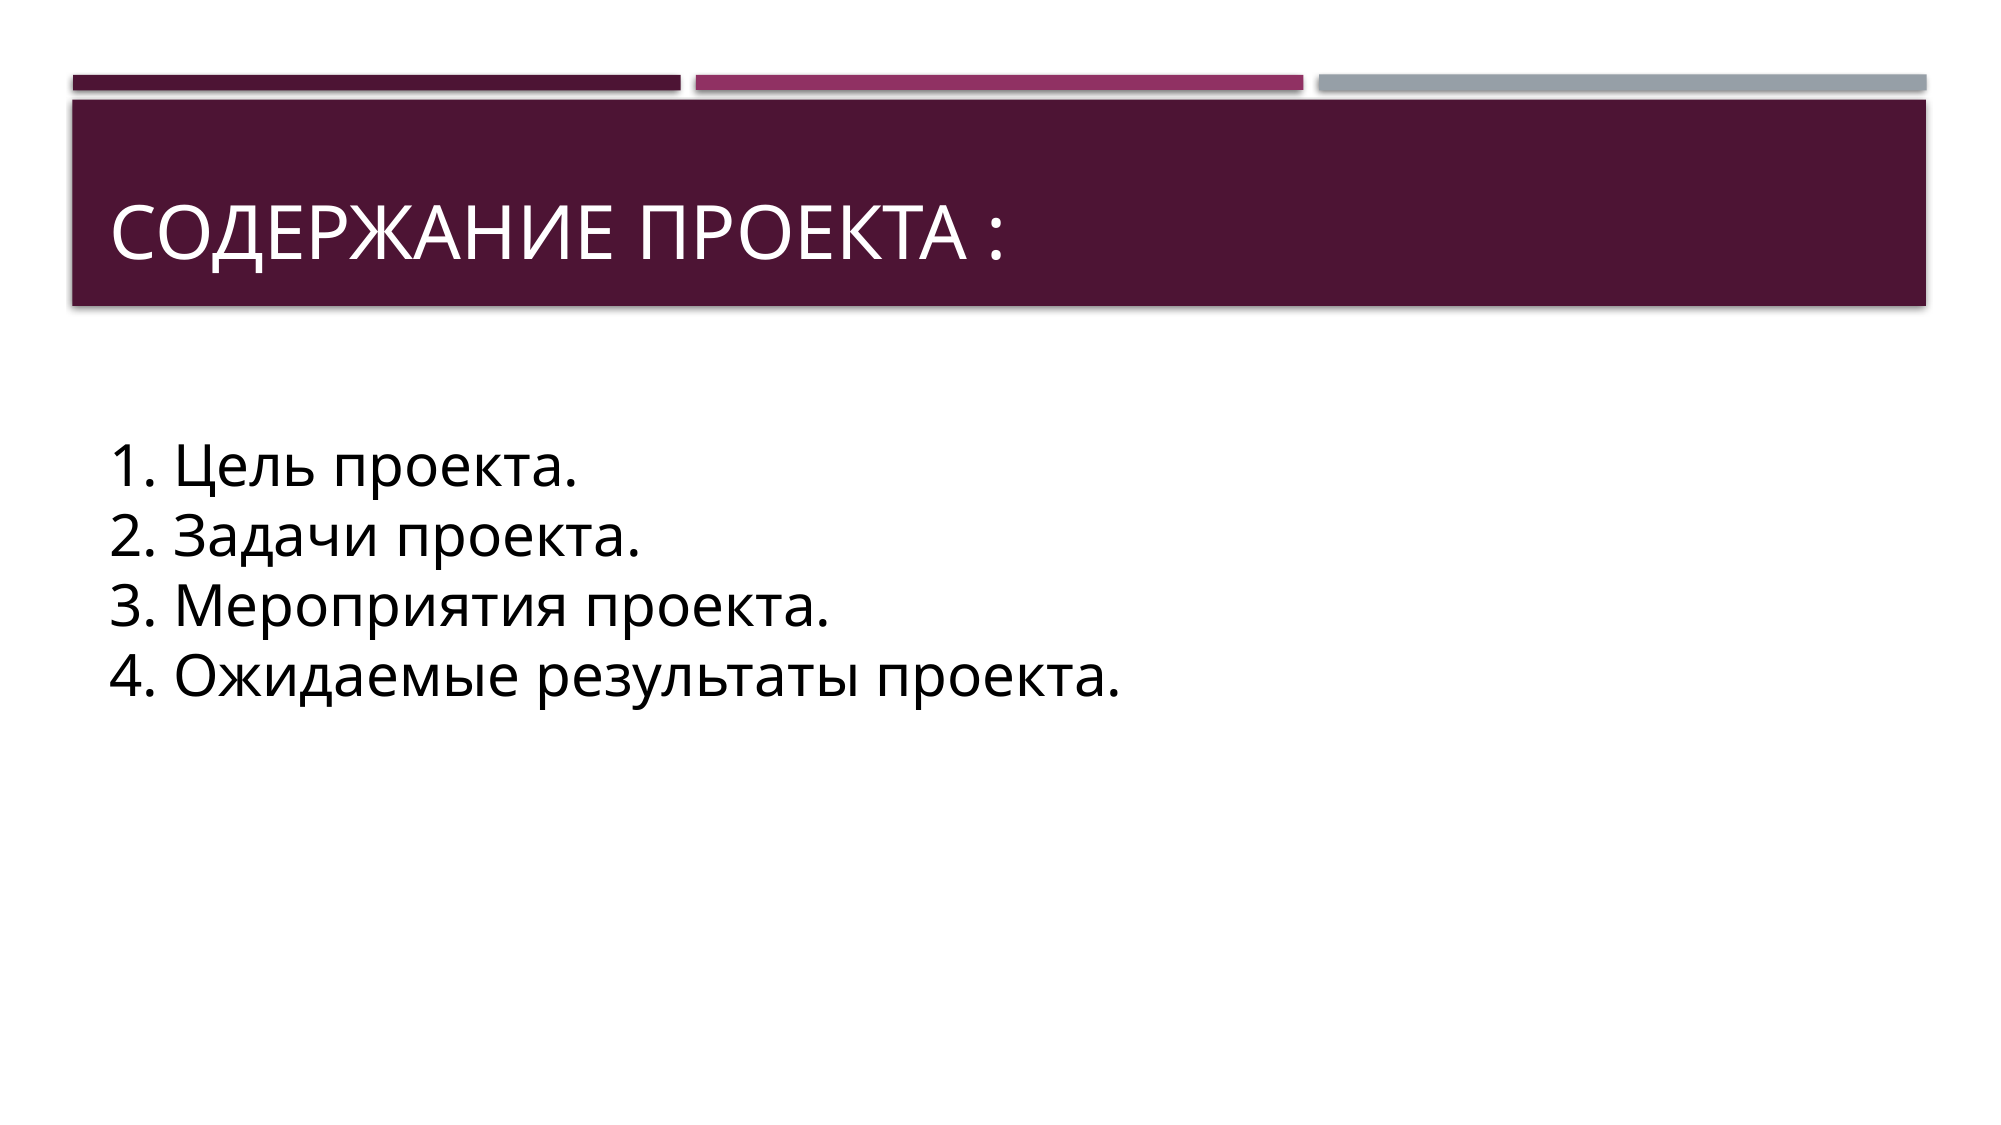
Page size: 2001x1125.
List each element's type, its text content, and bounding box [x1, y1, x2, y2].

title Содержание проекта : [94, 119, 1904, 282]
text_box 1. Цель проекта. 2. Задачи проекта. 3. Мероприятия проекта. 4. Ожидаемые результаты проекта. [94, 421, 1295, 716]
